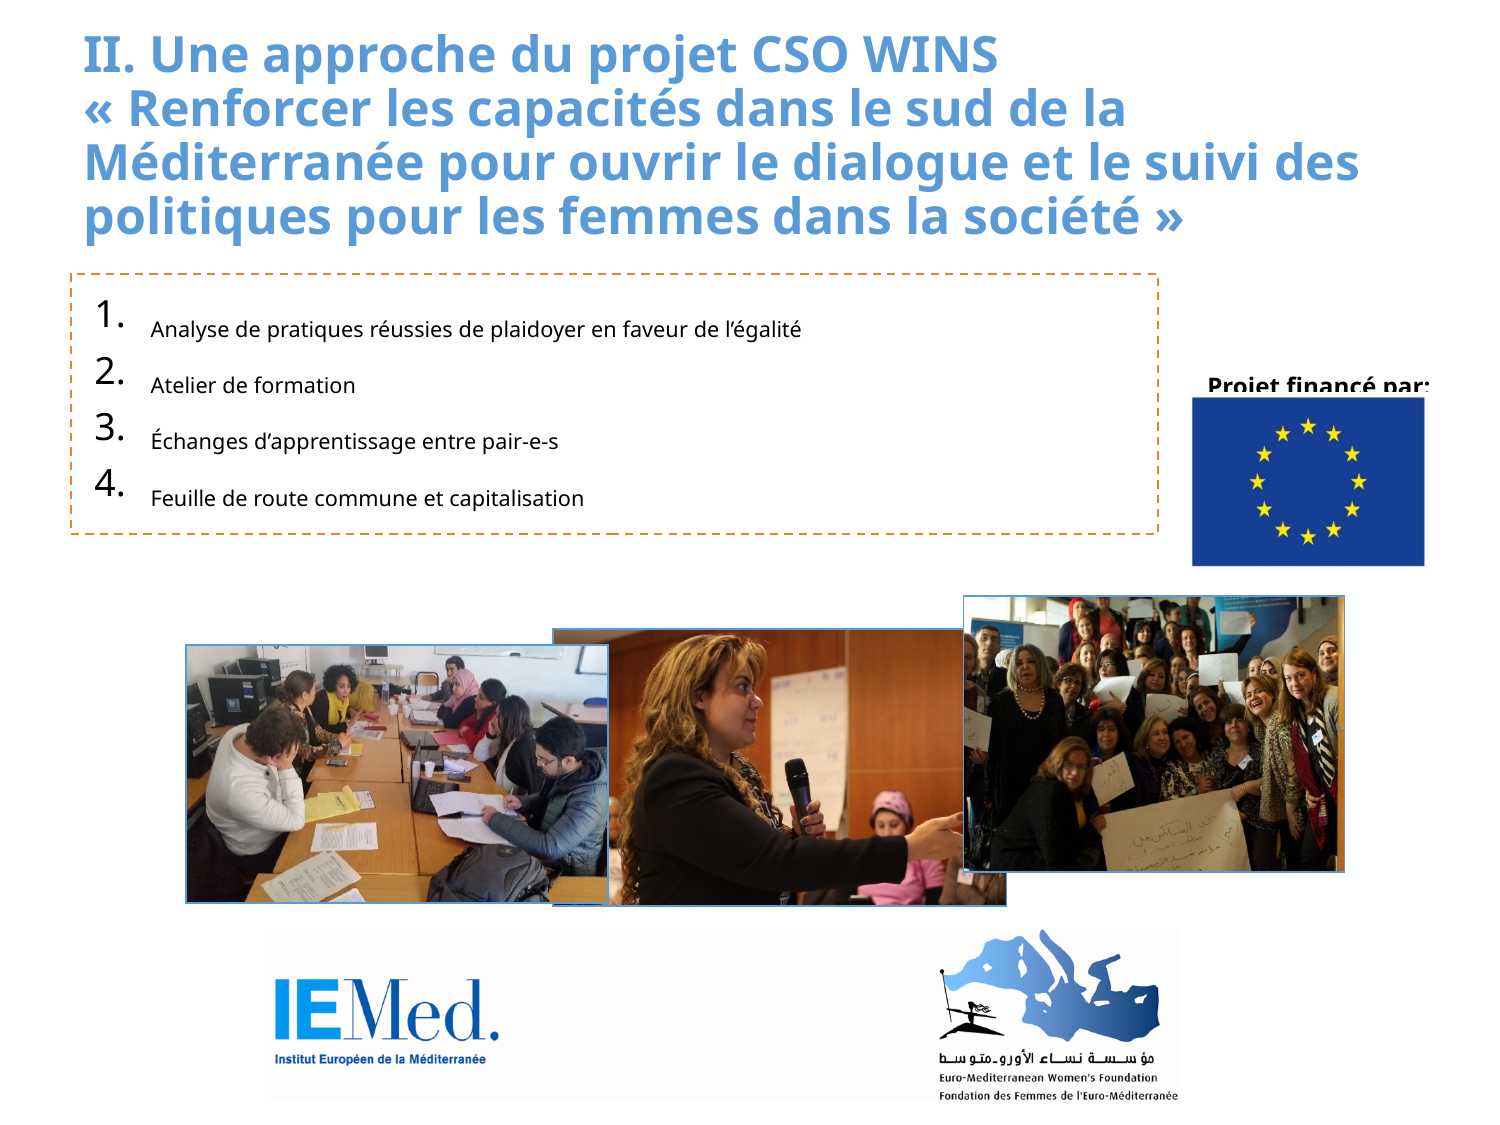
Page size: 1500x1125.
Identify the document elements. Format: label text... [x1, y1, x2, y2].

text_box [70, 273, 1466, 571]
picture [270, 928, 1179, 1101]
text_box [553, 596, 1344, 906]
title II. Une approche du projet CSO WINS « Renforcer les capacités dans le sud de la Méditerranée pour ouvrir le dialogue et le suivi des politiques pour les femmes dans la société » [68, 70, 1454, 204]
picture [187, 646, 607, 902]
